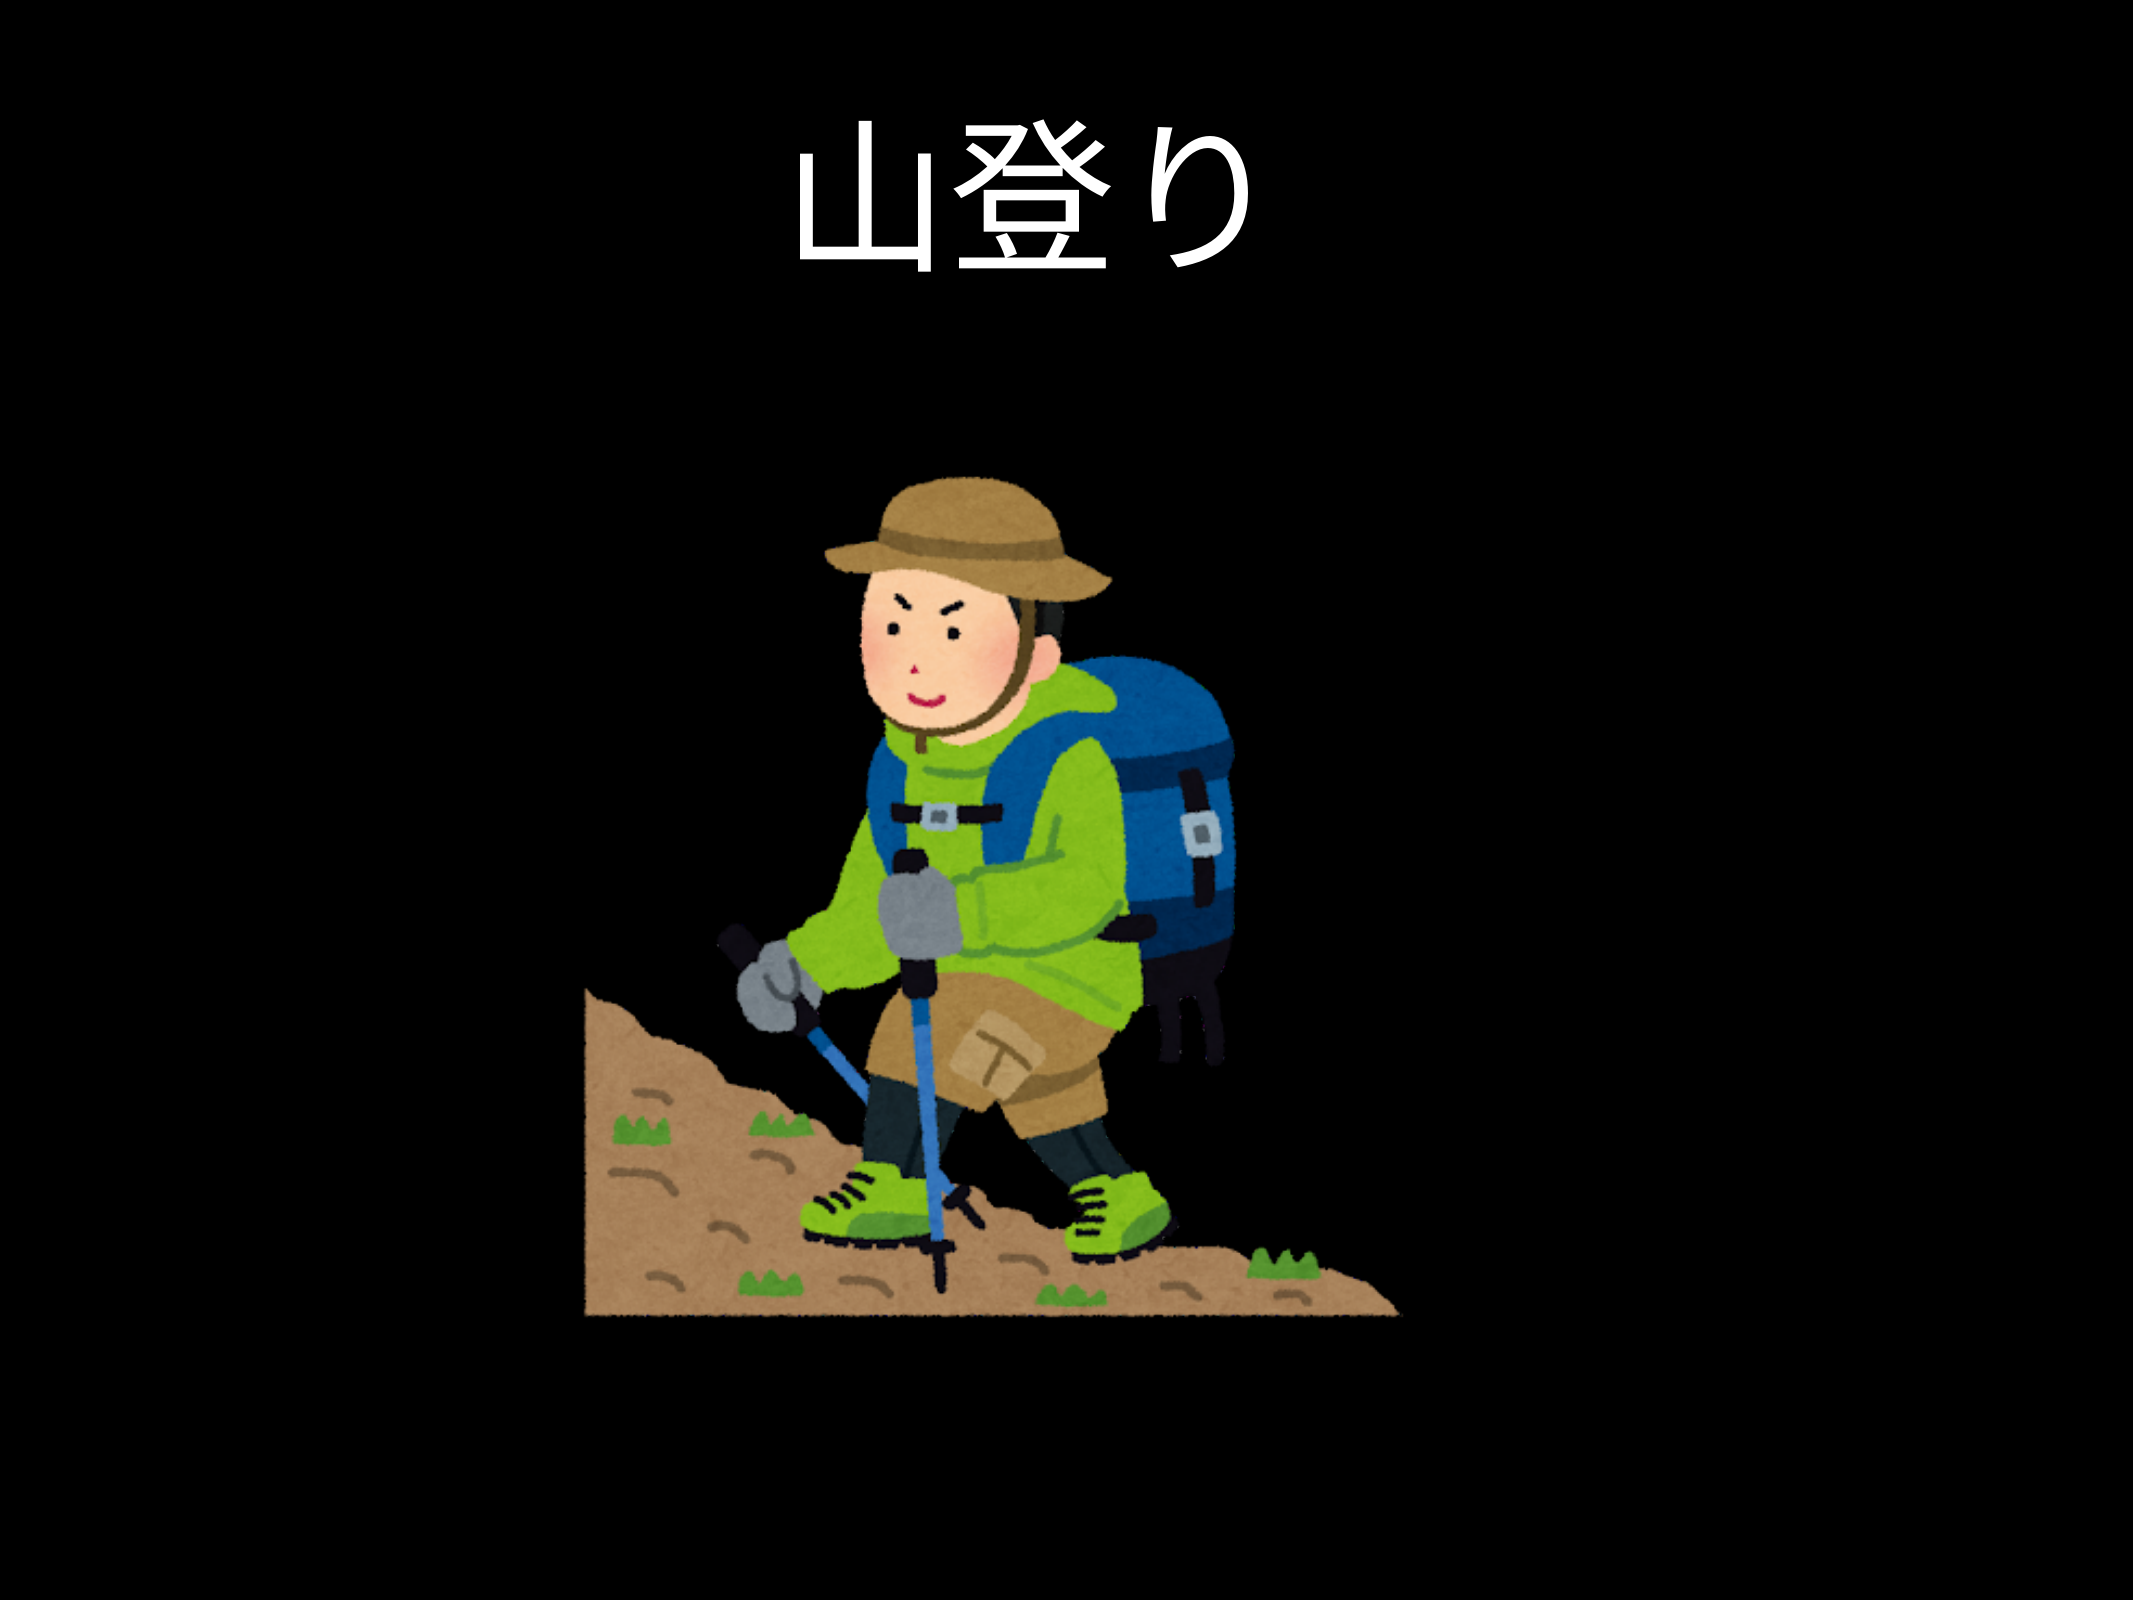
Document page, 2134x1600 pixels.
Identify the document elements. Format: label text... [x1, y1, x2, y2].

picture [569, 464, 1415, 1331]
title 山登り [174, 0, 1892, 464]
